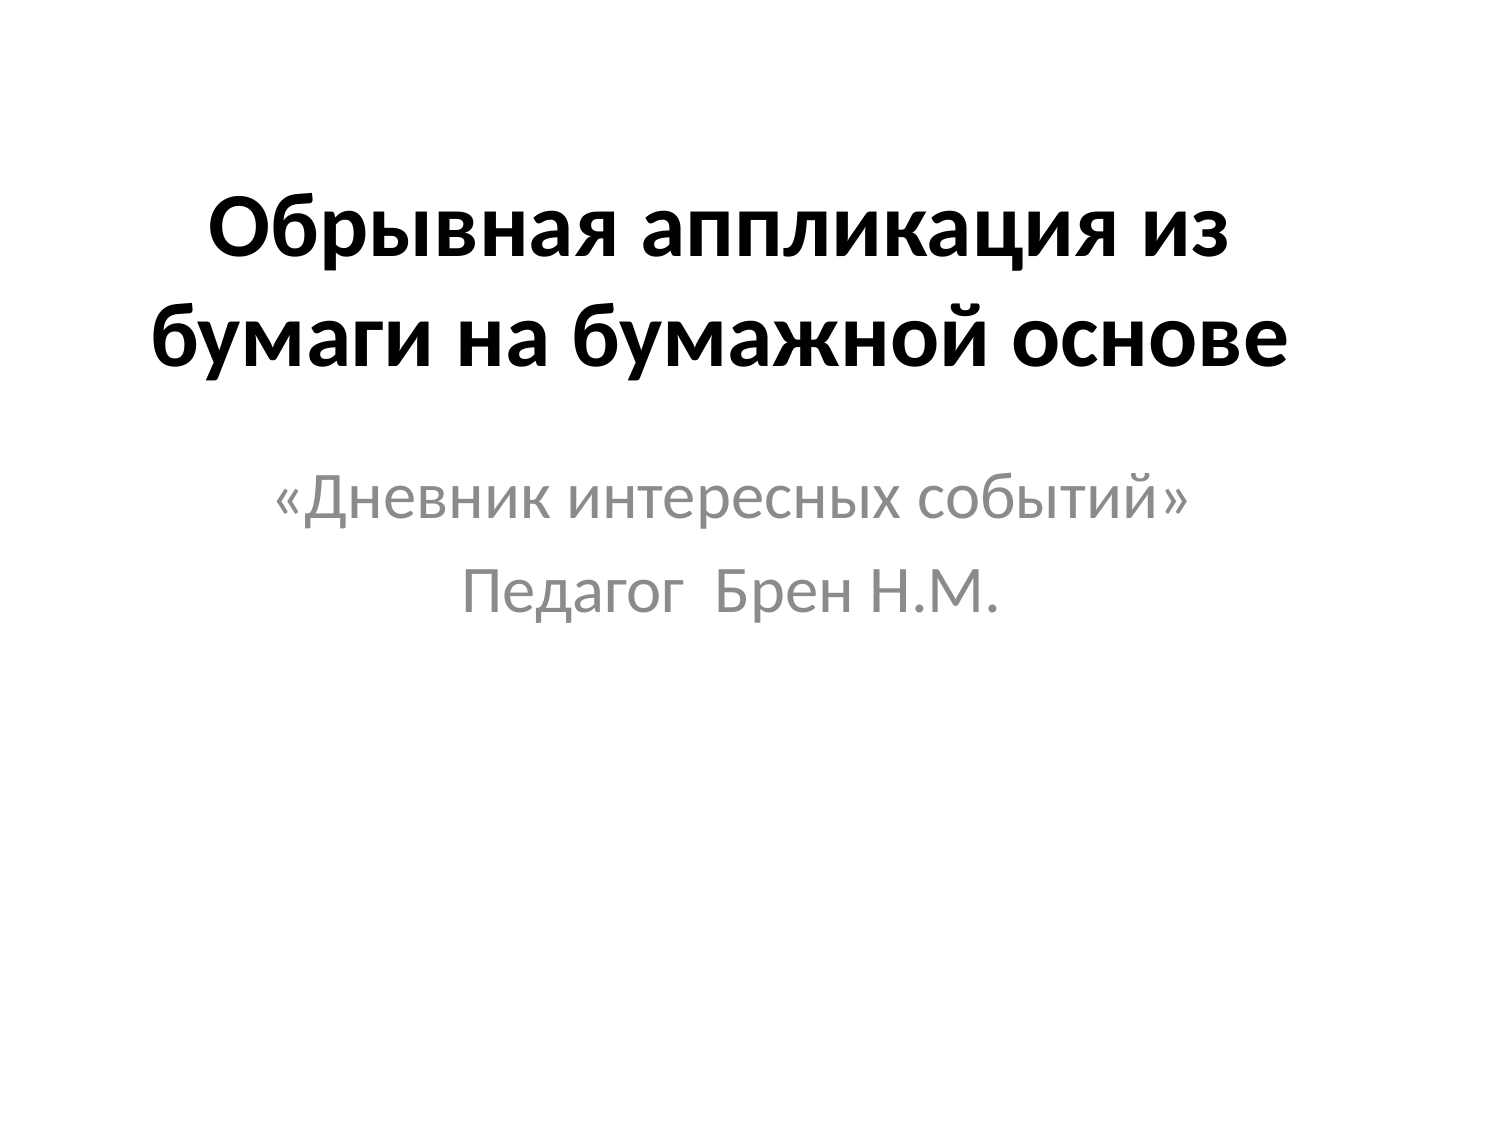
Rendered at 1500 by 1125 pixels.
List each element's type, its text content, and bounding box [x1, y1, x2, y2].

title Обрывная аппликация из бумаги на бумажной основе [76, 78, 1365, 362]
subtitle «Дневник интересных событий» Педагог Брен Н.М. [206, 444, 1257, 732]
